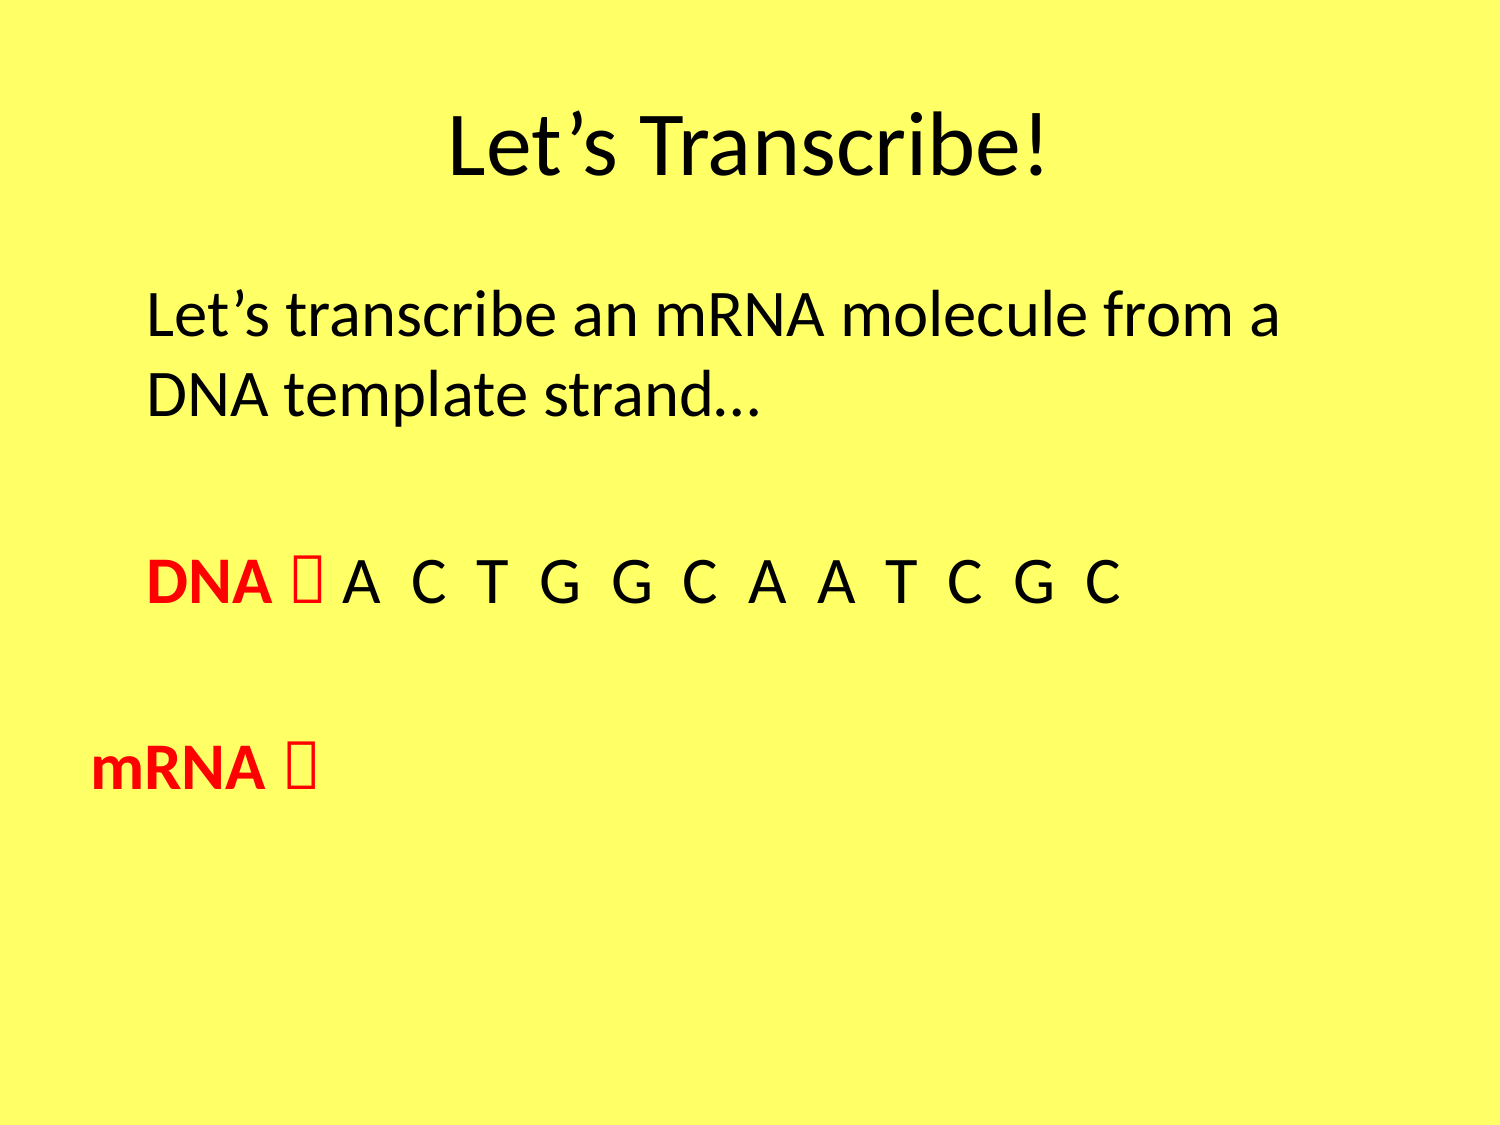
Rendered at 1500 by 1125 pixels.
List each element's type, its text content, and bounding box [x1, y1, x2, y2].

list Let’s transcribe an mRNA molecule from a DNA template strand… DNA  A C T G G C A A T C G C mRNA  [74, 262, 1426, 1006]
title Let’s Transcribe! [74, 44, 1426, 233]
